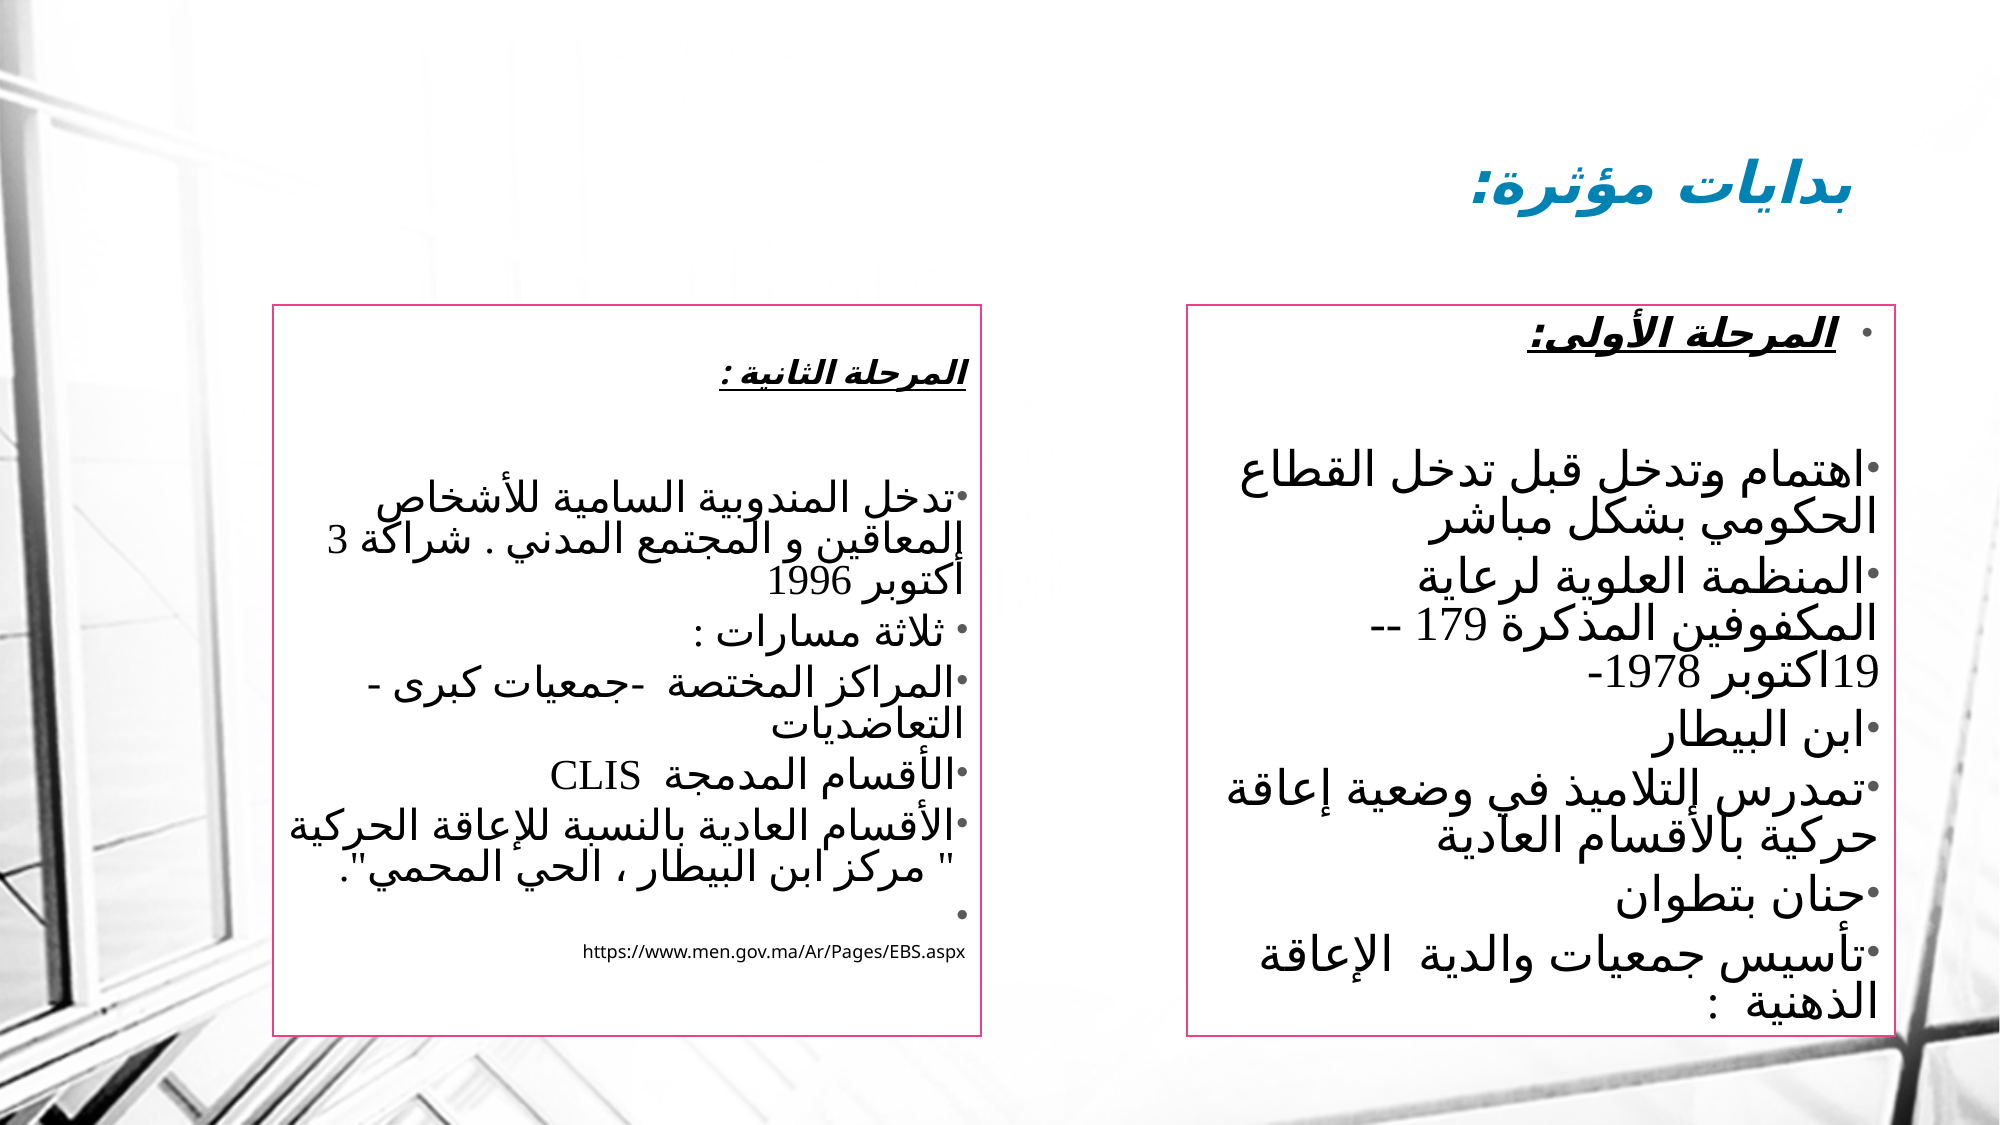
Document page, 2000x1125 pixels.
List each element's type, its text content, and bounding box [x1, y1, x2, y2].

list المرحلة الأولى: اهتمام وتدخل قبل تدخل القطاع الحكومي بشكل مباشر المنظمة العلوية لرعاية المكفوفين المذكرة 179 -- 19اكتوبر 1978- ابن البيطار تمدرس التلاميذ في وضعية إعاقة حركية بالأقسام العادية حنان بتطوان تأسيس جمعيات والدية الإعاقة الذهنية : [1186, 304, 1896, 1037]
title بدايات مؤثرة: [1198, 46, 1867, 222]
picture [0, 0, 2000, 1125]
text_box المرحلة الثانية : تدخل المندوبية السامية للأشخاص المعاقين و المجتمع المدني . شراكة 3 أكتوبر 1996 ثلاثة مسارات : المراكز المختصة -جمعيات كبرى - التعاضديات الأقسام المدمجة CLIS الأقسام العادية بالنسبة للإعاقة الحركية " مركز ابن البيطار ، الحي المحمي". https://www.men.gov.ma/Ar/Pages/EBS.aspx [272, 304, 982, 1037]
